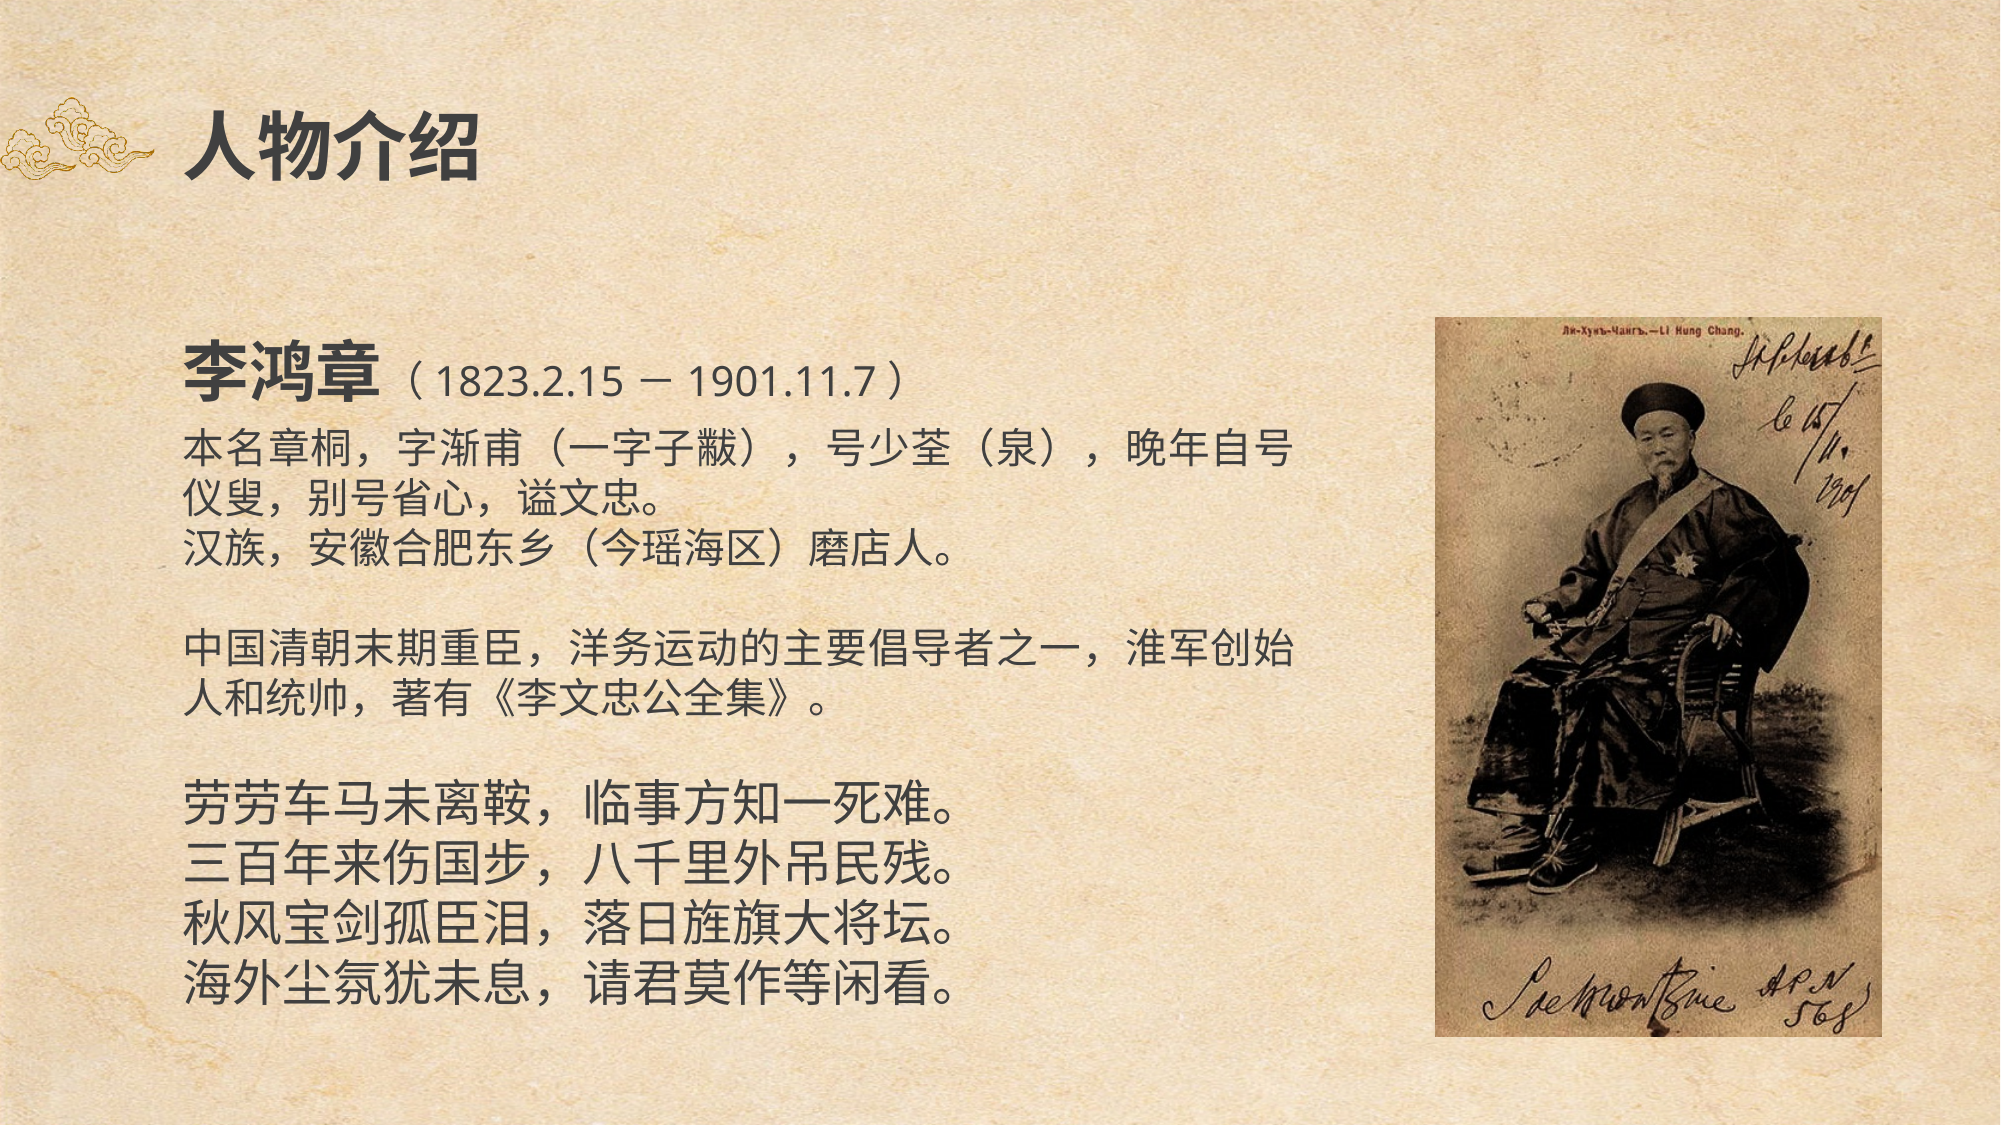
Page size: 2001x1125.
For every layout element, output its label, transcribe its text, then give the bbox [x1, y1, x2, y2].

text_box 李鸿章（1823.2.15－1901.11.7） 本名章桐，字渐甫（一字子黻），号少荃（泉），晚年自号仪叟，别号省心，谥文忠。 汉族，安徽合肥东乡（今瑶海区）磨店人。 中国清朝末期重臣，洋务运动的主要倡导者之一，淮军创始人和统帅，著有《李文忠公全集》。 劳劳车马未离鞍，临事方知一死难。 三百年来伤国步，八千里外吊民残。 秋风宝剑孤臣泪，落日旌旗大将坛。 海外尘氛犹未息，请君莫作等闲看。 [167, 321, 1311, 1020]
text_box 人物介绍 [167, 91, 1374, 197]
picture [0, 0, 2001, 1125]
